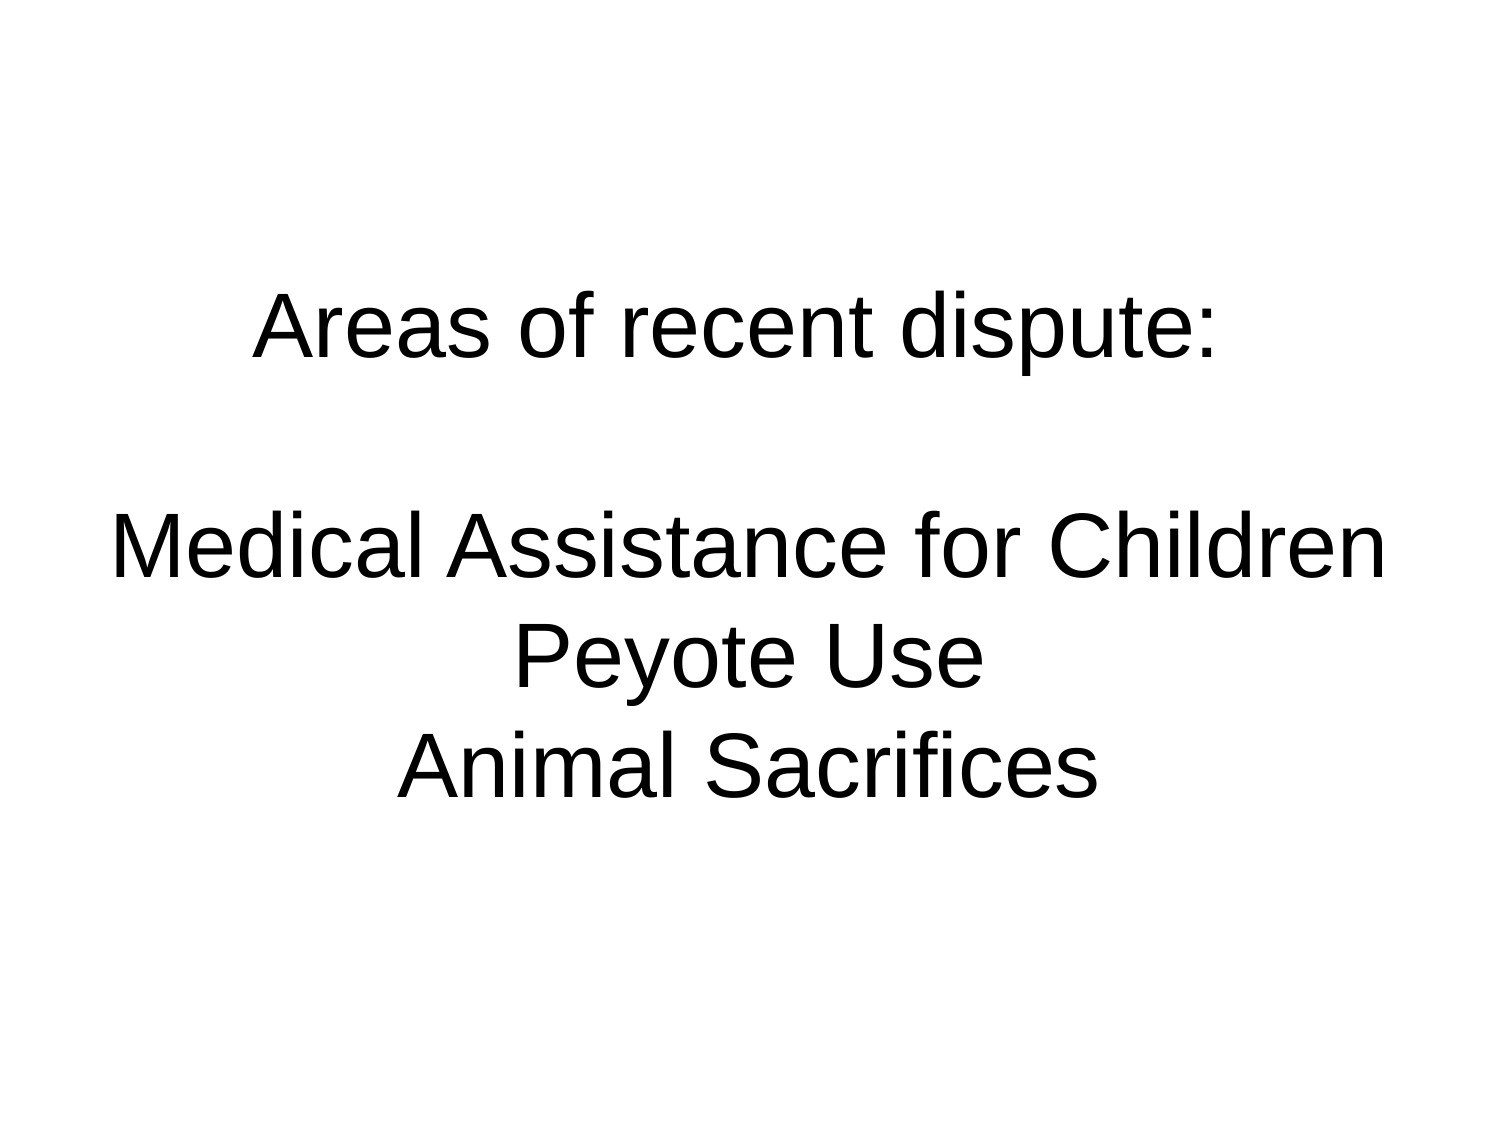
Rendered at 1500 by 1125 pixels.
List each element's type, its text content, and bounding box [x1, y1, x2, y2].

title Areas of recent dispute: Medical Assistance for Children Peyote Use Animal Sacrifices [74, 44, 1426, 1038]
